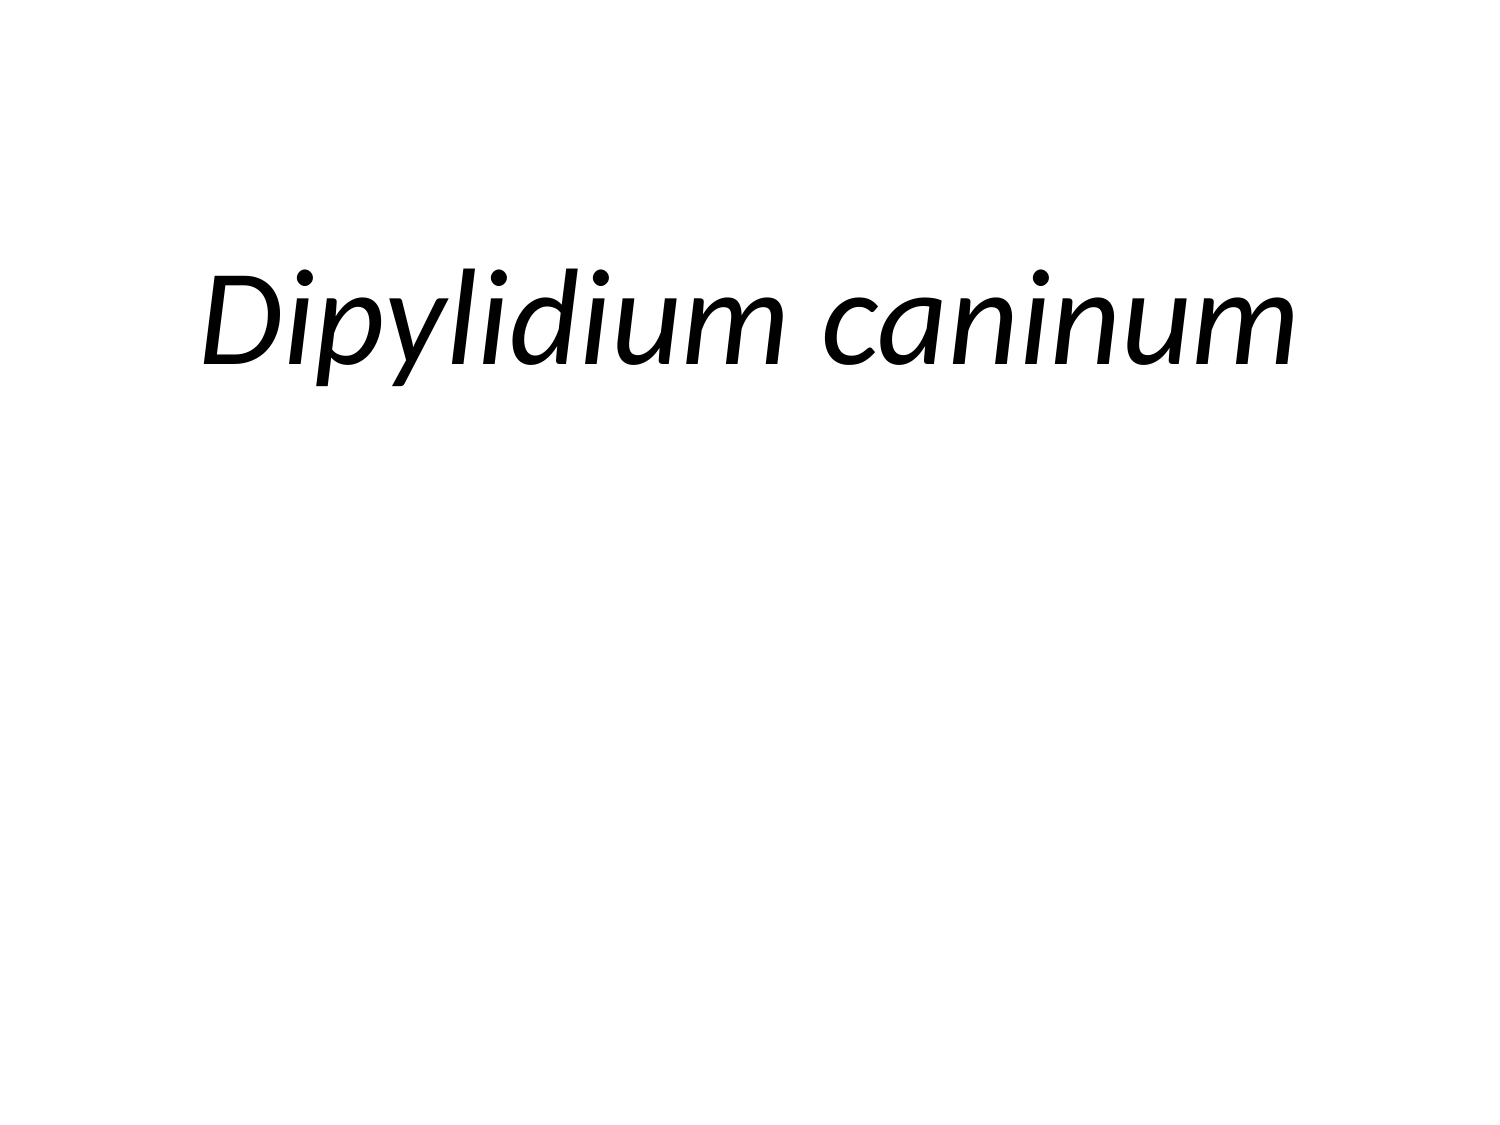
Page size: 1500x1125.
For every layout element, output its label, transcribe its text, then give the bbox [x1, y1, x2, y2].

title Dipylidium caninum [75, 45, 1425, 575]
